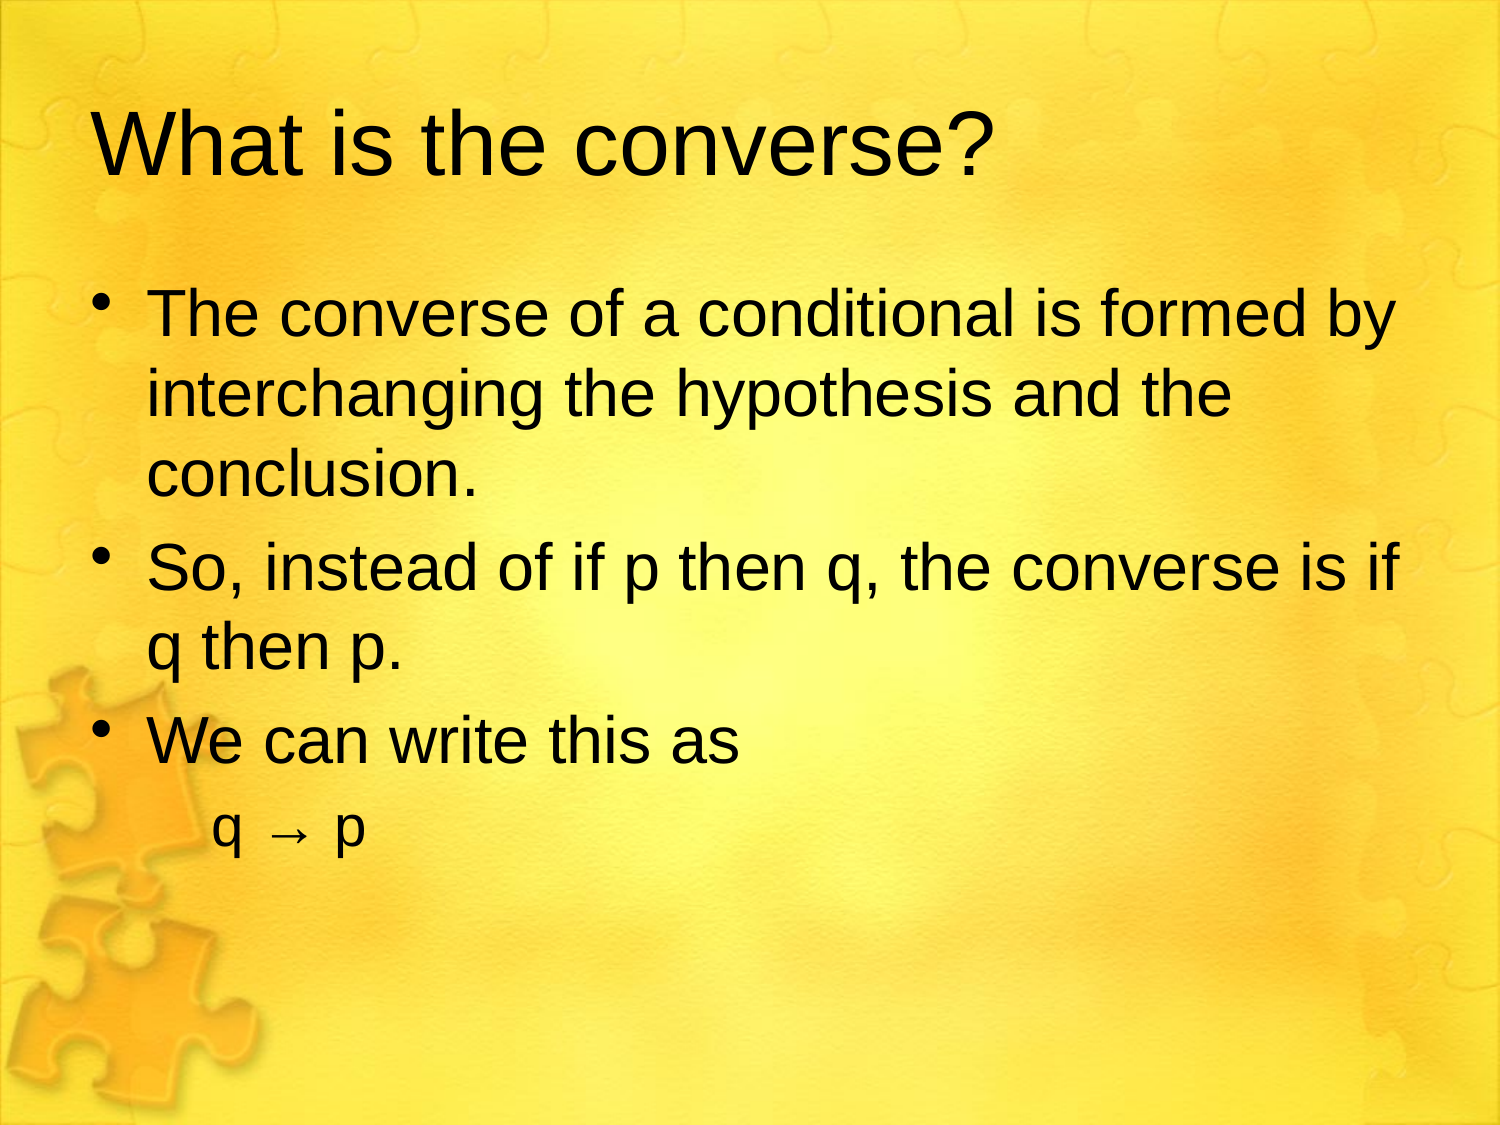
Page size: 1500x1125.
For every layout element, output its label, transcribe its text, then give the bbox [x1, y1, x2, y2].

list The converse of a conditional is formed by interchanging the hypothesis and the conclusion. So, instead of if p then q, the converse is if q then p. We can write this as q → p [74, 262, 1426, 1006]
picture [0, 0, 1500, 1125]
title What is the converse? [74, 44, 1426, 233]
